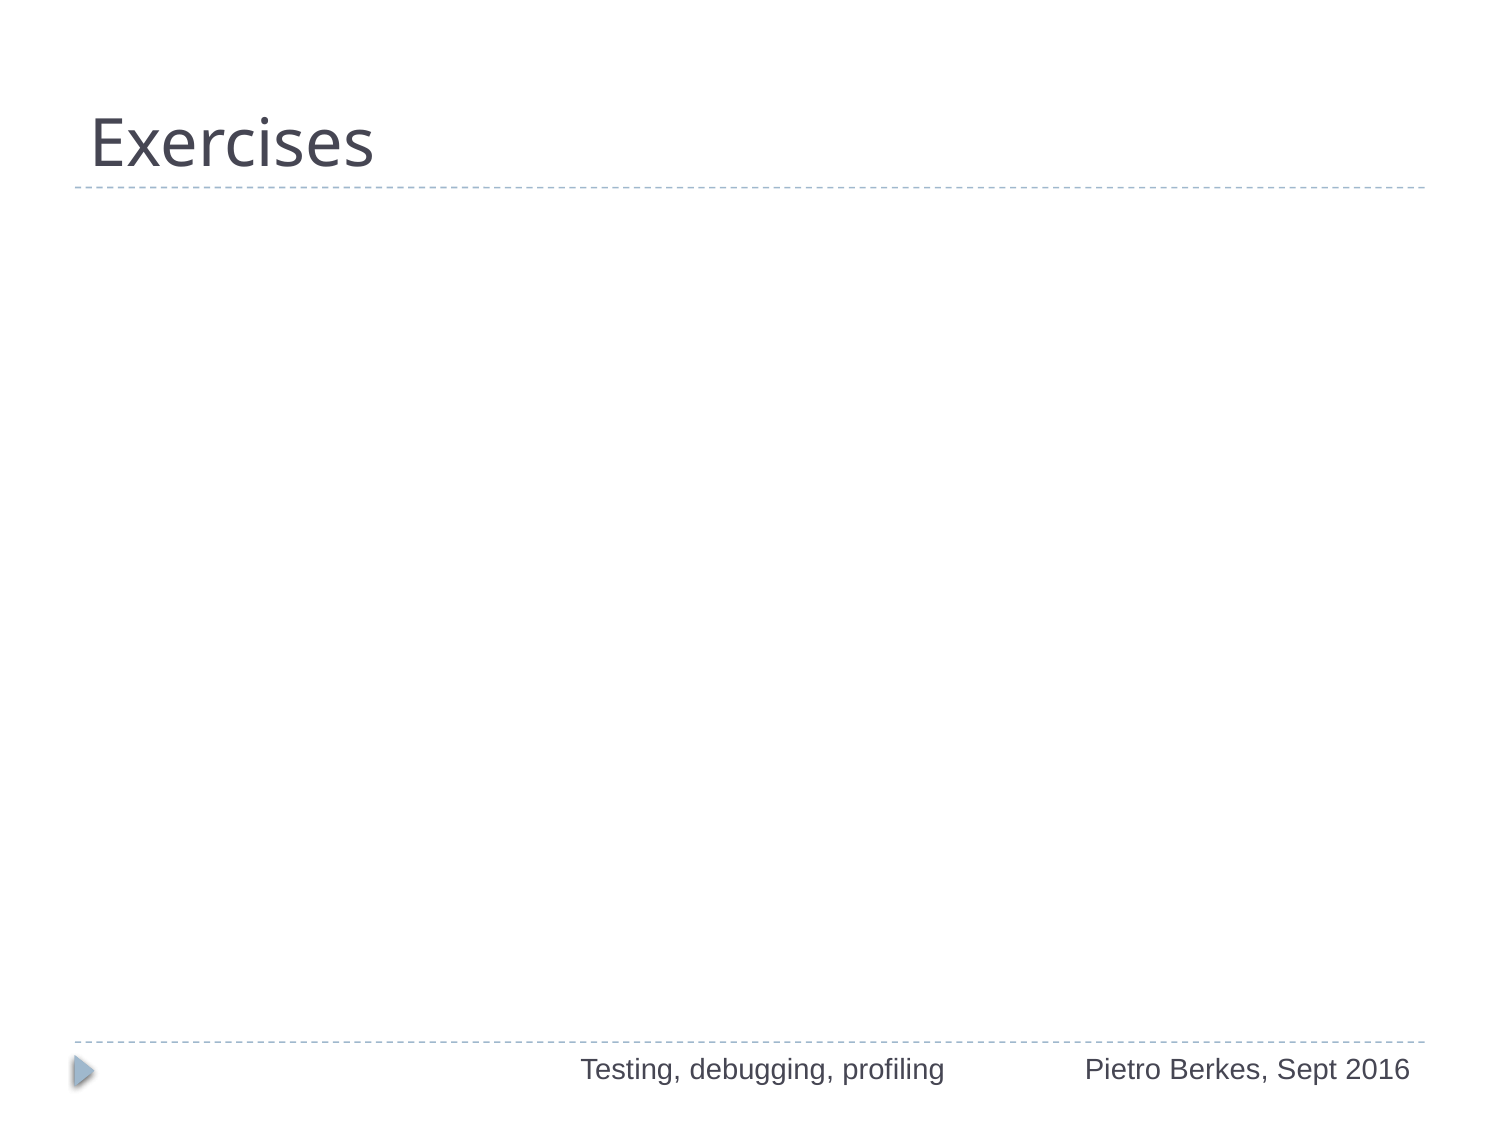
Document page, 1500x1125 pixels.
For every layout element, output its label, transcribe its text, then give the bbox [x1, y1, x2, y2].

title Exercises [75, 37, 1425, 188]
footer Testing, debugging, profiling [475, 1042, 1051, 1103]
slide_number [1051, 1042, 1426, 1103]
